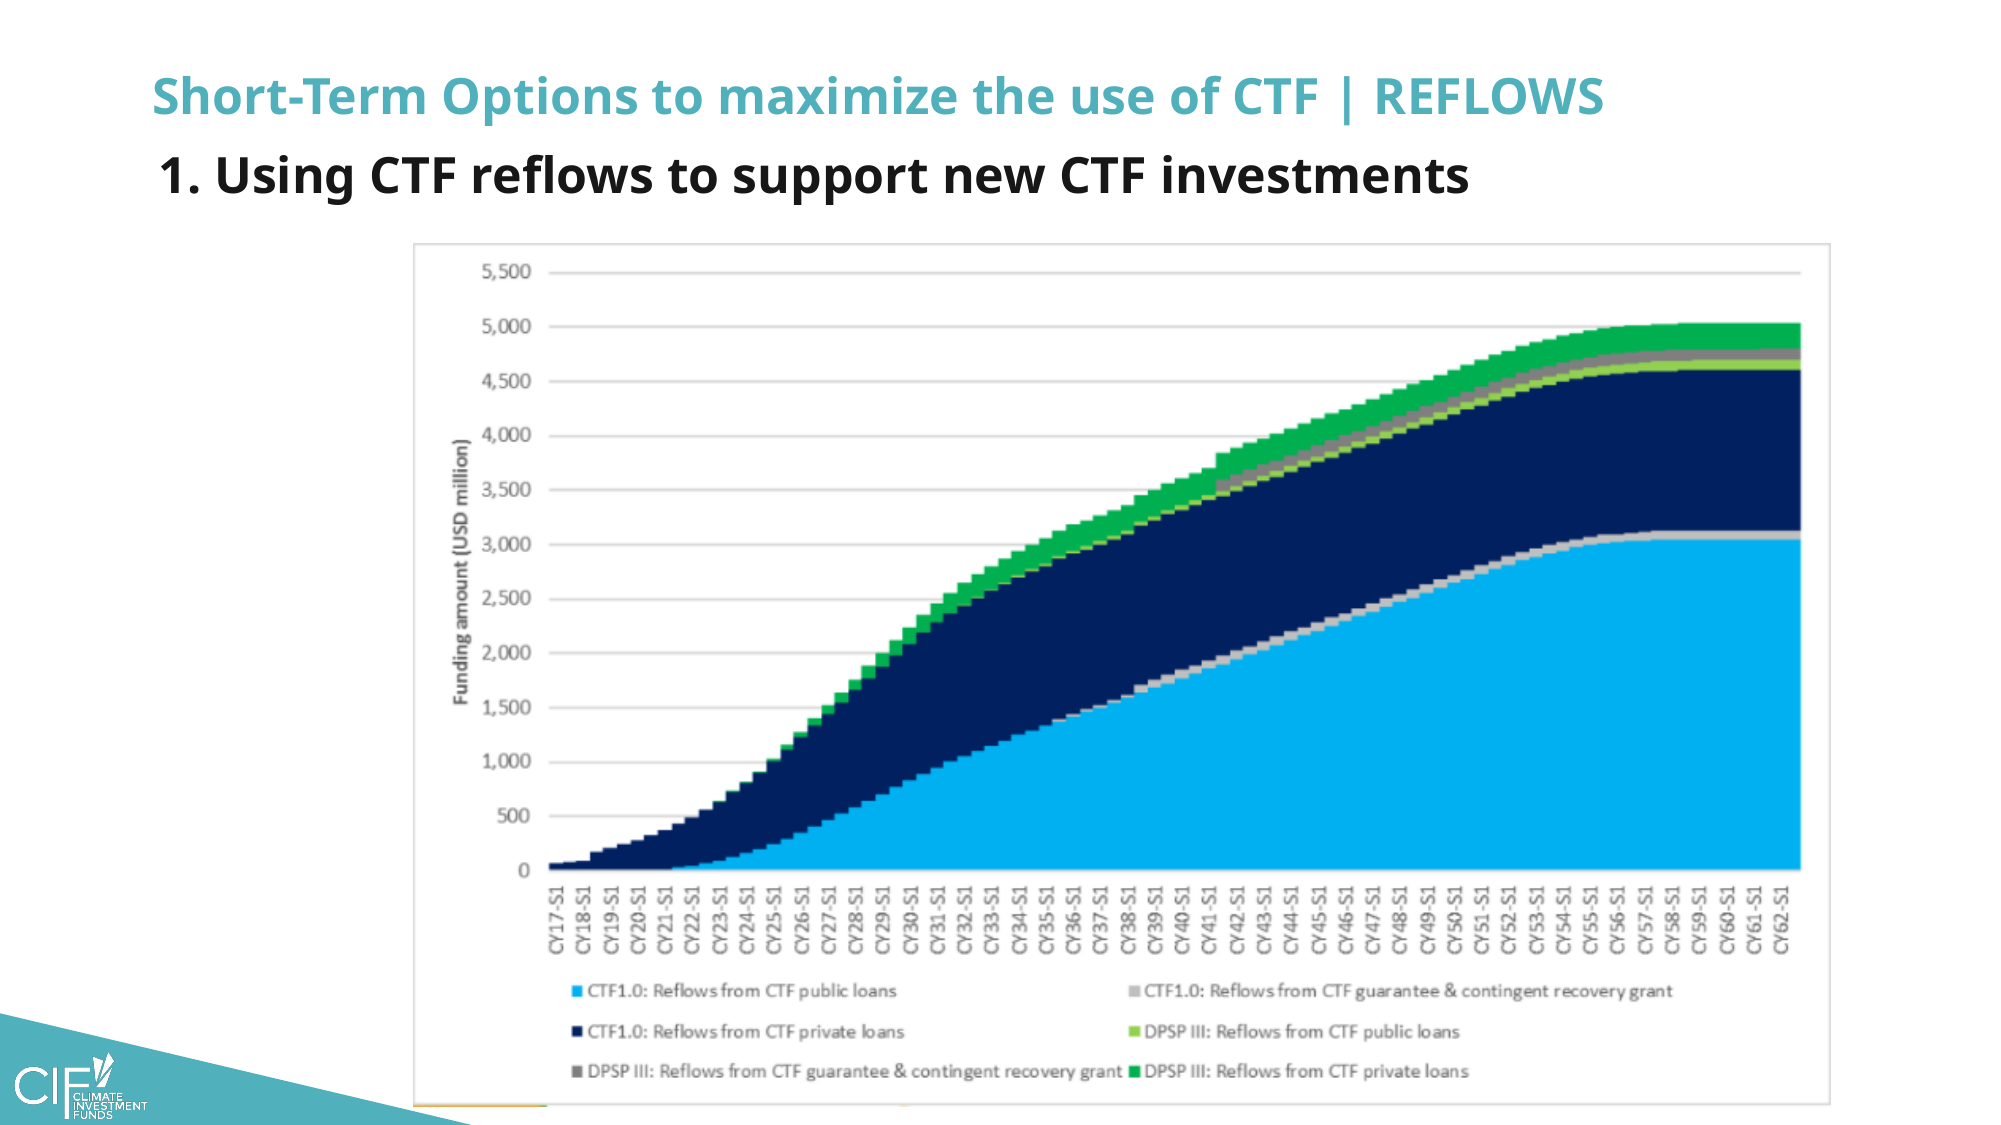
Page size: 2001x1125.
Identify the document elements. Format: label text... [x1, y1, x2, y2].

picture [413, 243, 1831, 1107]
title Short-Term Options to maximize the use of CTF | REFLOWS [137, 59, 1863, 138]
text_box 1. Using CTF reflows to support new CTF investments [143, 134, 1869, 213]
